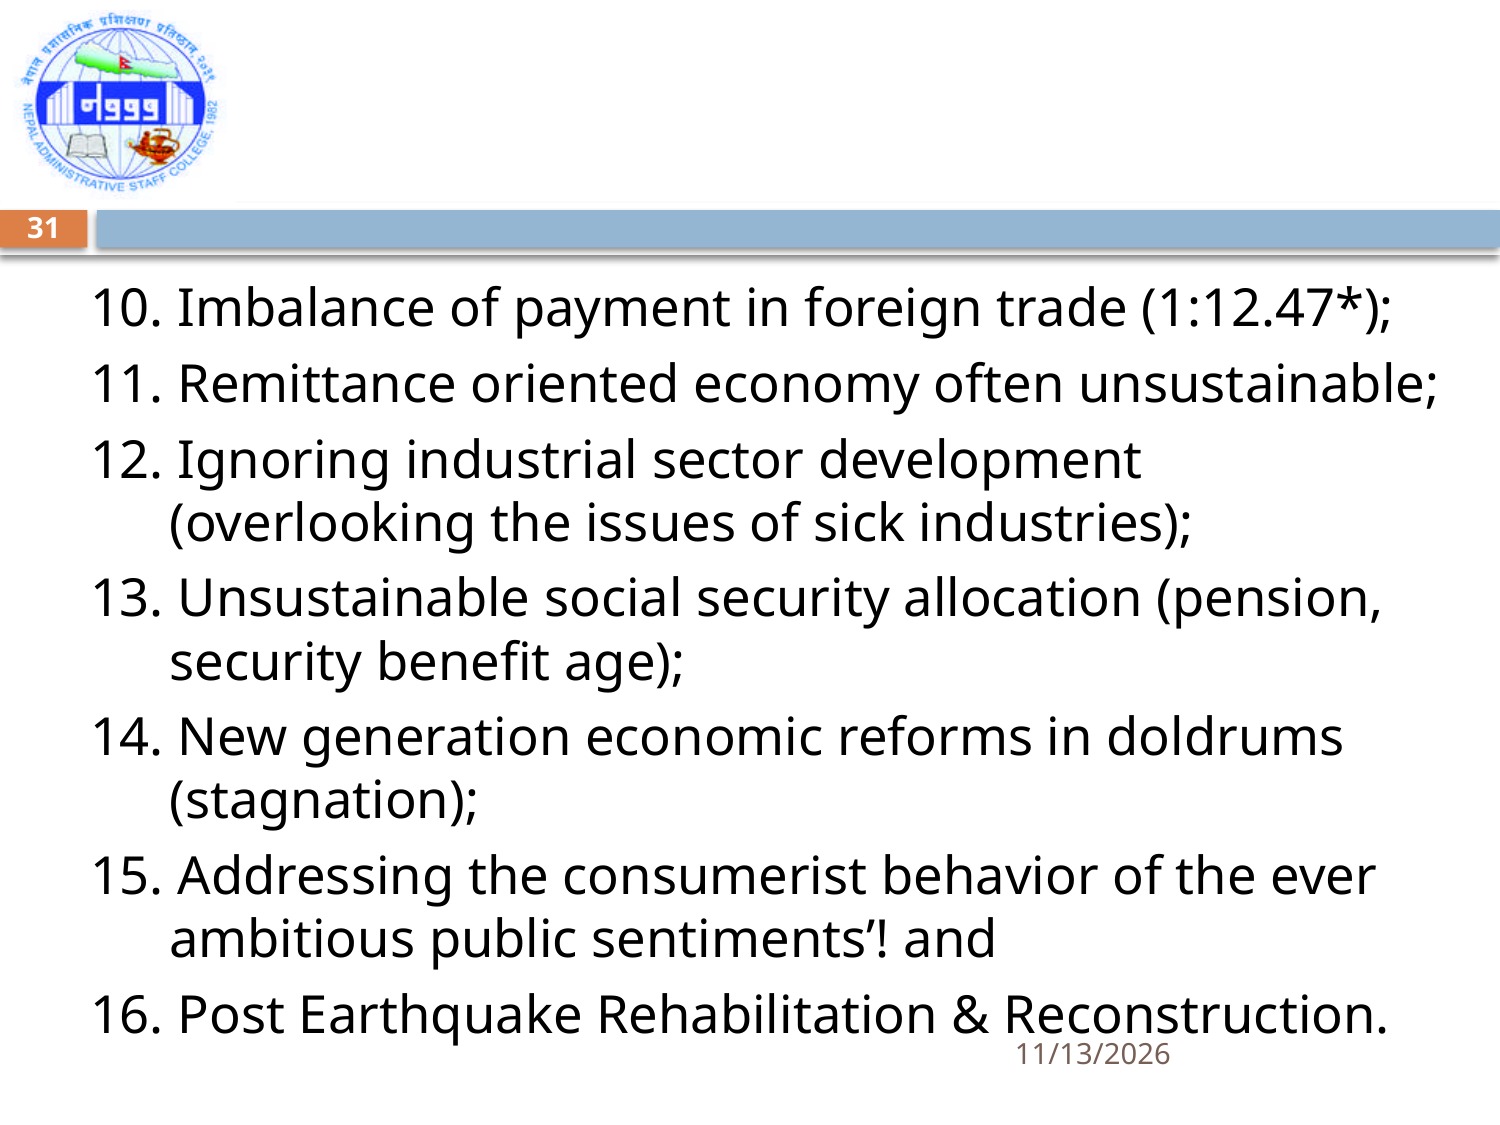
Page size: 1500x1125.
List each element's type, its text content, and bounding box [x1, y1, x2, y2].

slide_number 31 [0, 208, 88, 249]
picture [1, 0, 236, 208]
list 10. Imbalance of payment in foreign trade (1:12.47*); 11. Remittance oriented economy often unsustainable; 12. Ignoring industrial sector development (overlooking the issues of sick industries); 13. Unsustainable social security allocation (pension, security benefit age); 14. New generation economic reforms in doldrums (stagnation); 15. Addressing the consumerist behavior of the ever ambitious public sentiments’! and 16. Post Earthquake Rehabilitation & Reconstruction. [75, 266, 1465, 1065]
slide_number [999, 1025, 1438, 1085]
